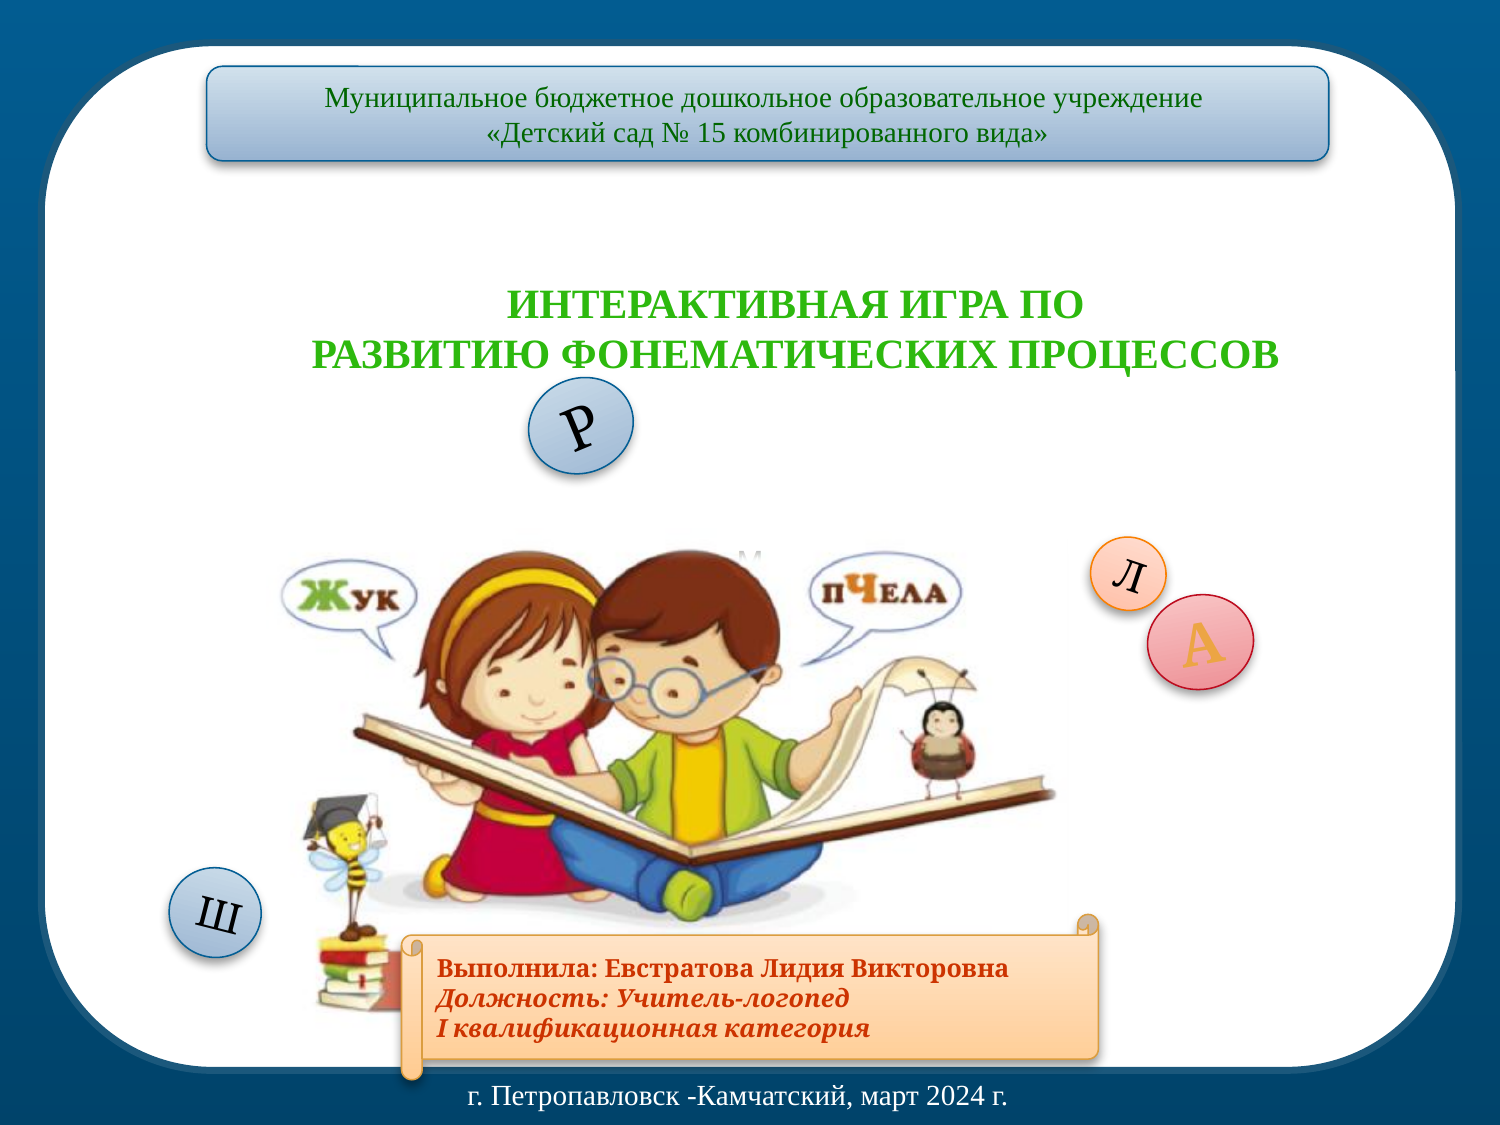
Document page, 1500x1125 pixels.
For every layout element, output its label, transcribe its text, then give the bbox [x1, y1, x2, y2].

text_box м [37, 39, 1463, 1074]
text_box Ш [168, 866, 258, 959]
text_box Р [527, 385, 635, 475]
text_box Л [1089, 536, 1167, 612]
text_box А [1146, 593, 1255, 691]
text_box г. Петропавловск -Камчатский, март 2024 г. [377, 1069, 1099, 1119]
picture [265, 526, 1069, 1043]
text_box Выполнила: Евстратова Лидия Викторовна Должность: Учитель-логопед I квалификационная категория [400, 913, 1100, 1069]
text_box [0, 0, 1500, 1125]
text_box Интерактивная игра по Развитию фонематических процессов [296, 269, 1295, 385]
text_box Муниципальное бюджетное дошкольное образовательное учреждение «Детский сад № 15 комбинированного вида» [205, 65, 1330, 162]
